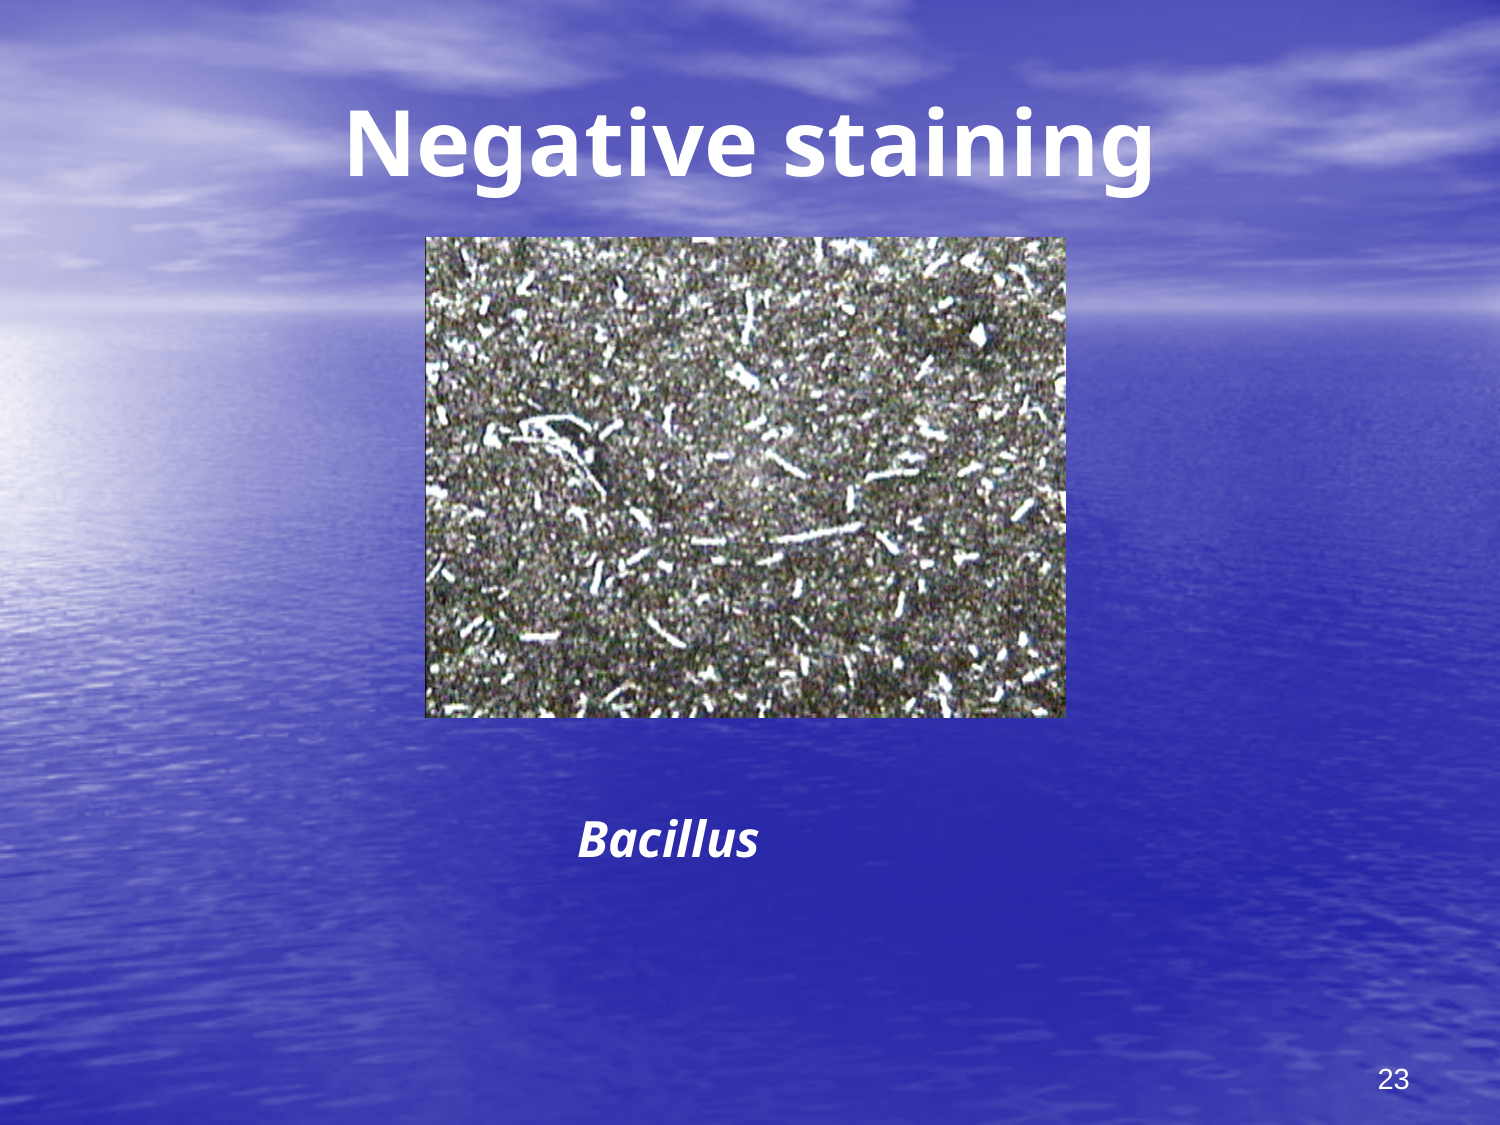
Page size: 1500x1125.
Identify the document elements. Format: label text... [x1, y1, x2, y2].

text_box Negative staining [74, 45, 1425, 234]
text_box Bacillus [562, 799, 888, 875]
slide_number 23 [1074, 1024, 1426, 1103]
picture [424, 237, 1066, 718]
